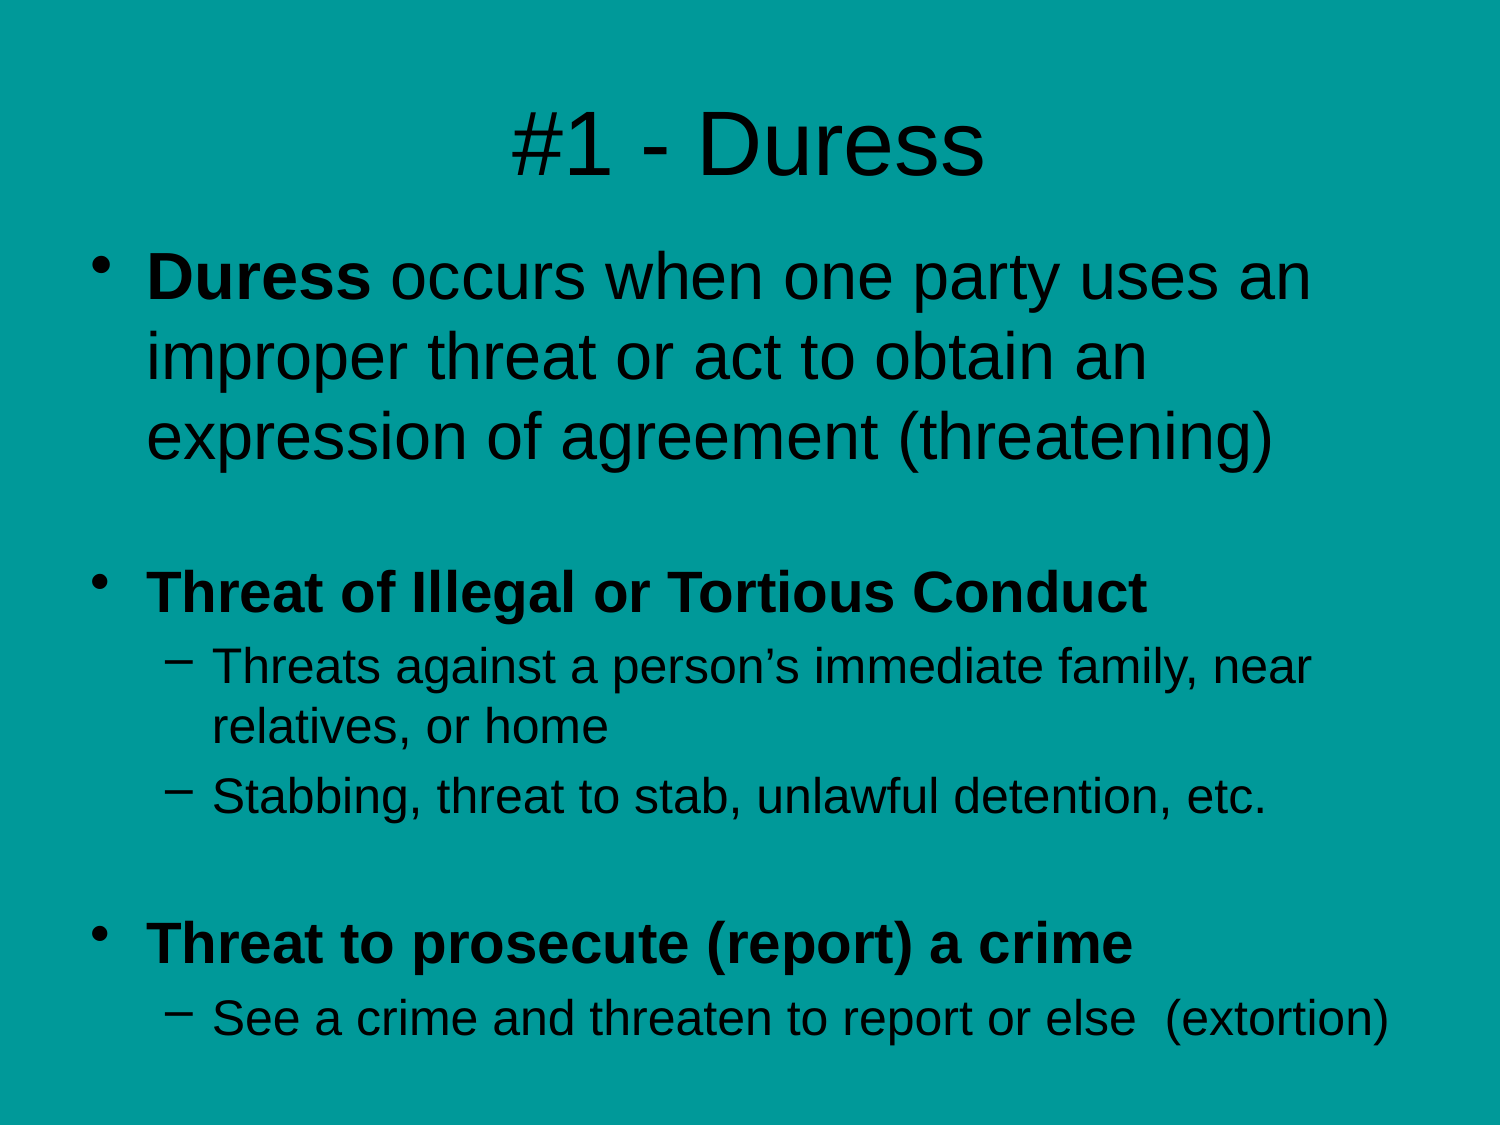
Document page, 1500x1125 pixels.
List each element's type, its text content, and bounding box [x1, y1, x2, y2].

title #1 - Duress [74, 44, 1426, 224]
list Duress occurs when one party uses an improper threat or act to obtain an expression of agreement (threatening) Threat of Illegal or Tortious Conduct Threats against a person’s immediate family, near relatives, or home Stabbing, threat to stab, unlawful detention, etc. Threat to prosecute (report) a crime See a crime and threaten to report or else (extortion) [74, 224, 1426, 1051]
